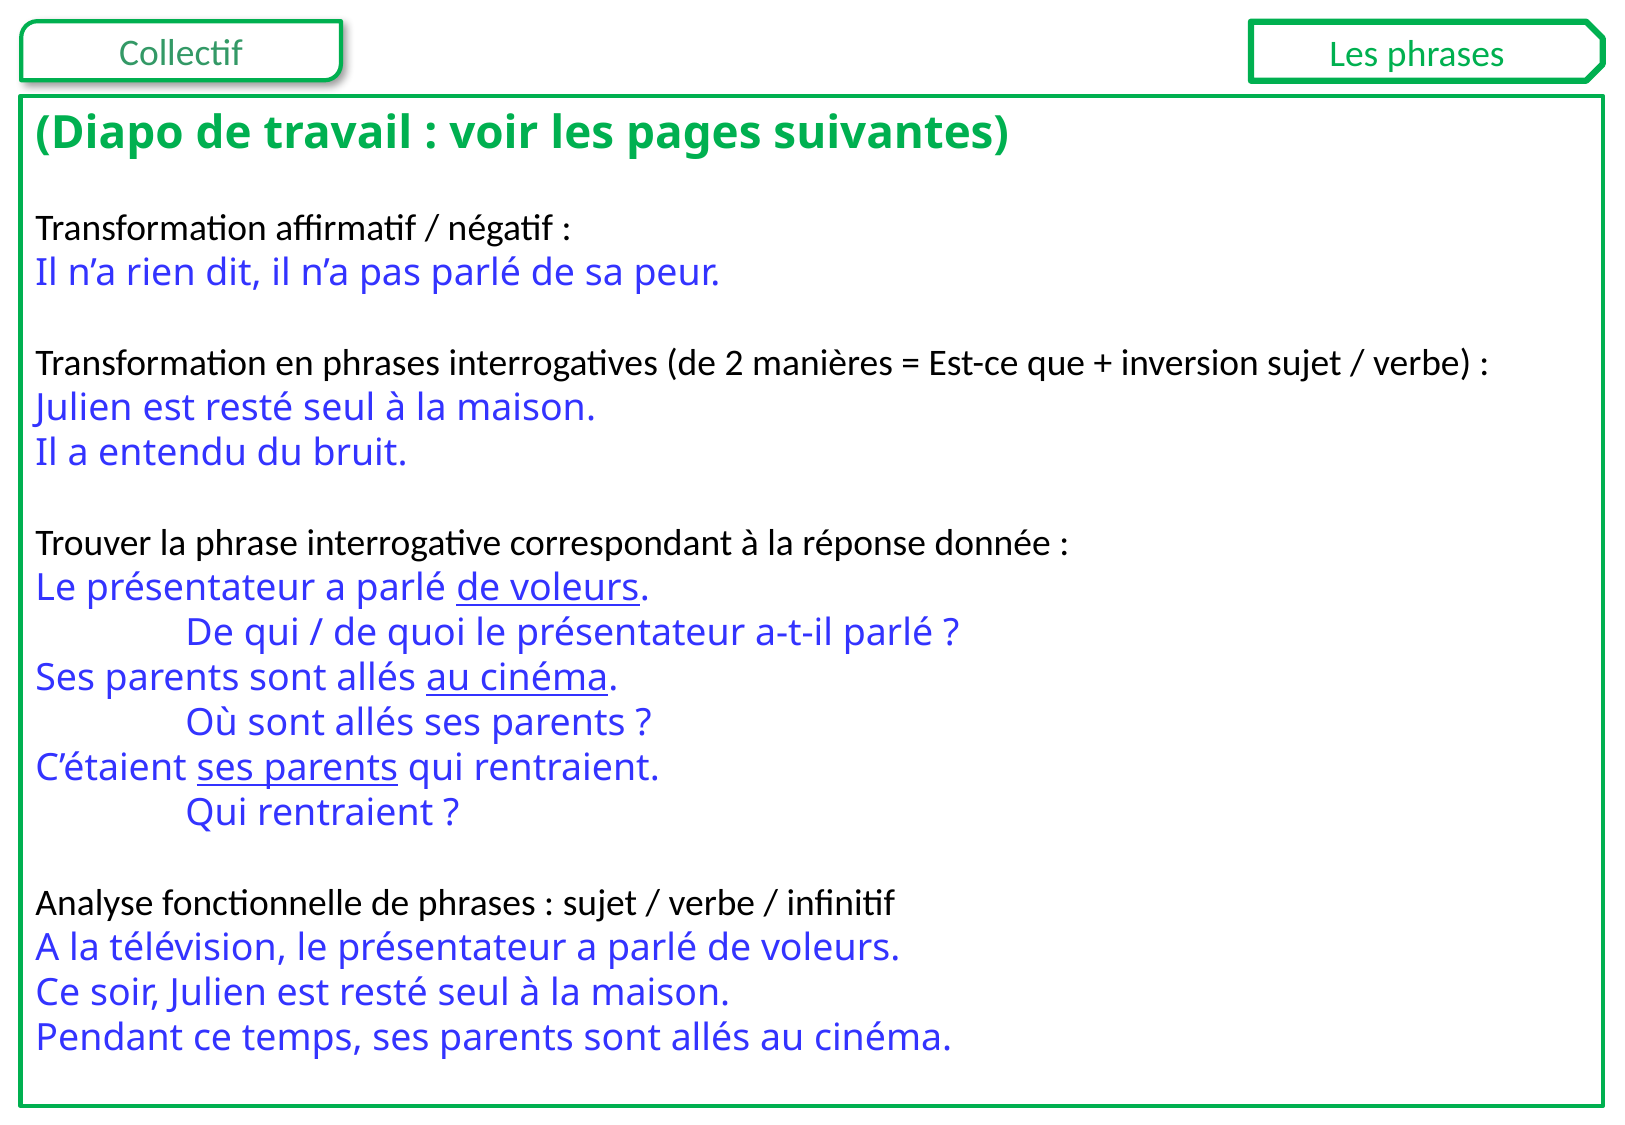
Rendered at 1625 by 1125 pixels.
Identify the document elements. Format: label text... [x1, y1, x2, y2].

list Les phrases [1250, 21, 1584, 81]
list (Diapo de travail : voir les pages suivantes) Transformation affirmatif / négatif : Il n’a rien dit, il n’a pas parlé de sa peur. Transformation en phrases interrogatives (de 2 manières = Est-ce que + inversion sujet / verbe) : Julien est resté seul à la maison. Il a entendu du bruit. Trouver la phrase interrogative correspondant à la réponse donnée : Le présentateur a parlé de voleurs. De qui / de quoi le présentateur a-t-il parlé ? Ses parents sont allés au cinéma. Où sont allés ses parents ? C’étaient ses parents qui rentraient. Qui rentraient ? Analyse fonctionnelle de phrases : sujet / verbe / infinitif A la télévision, le présentateur a parlé de voleurs. Ce soir, Julien est resté seul à la maison. Pendant ce temps, ses parents sont allés au cinéma. [18, 94, 1605, 1108]
